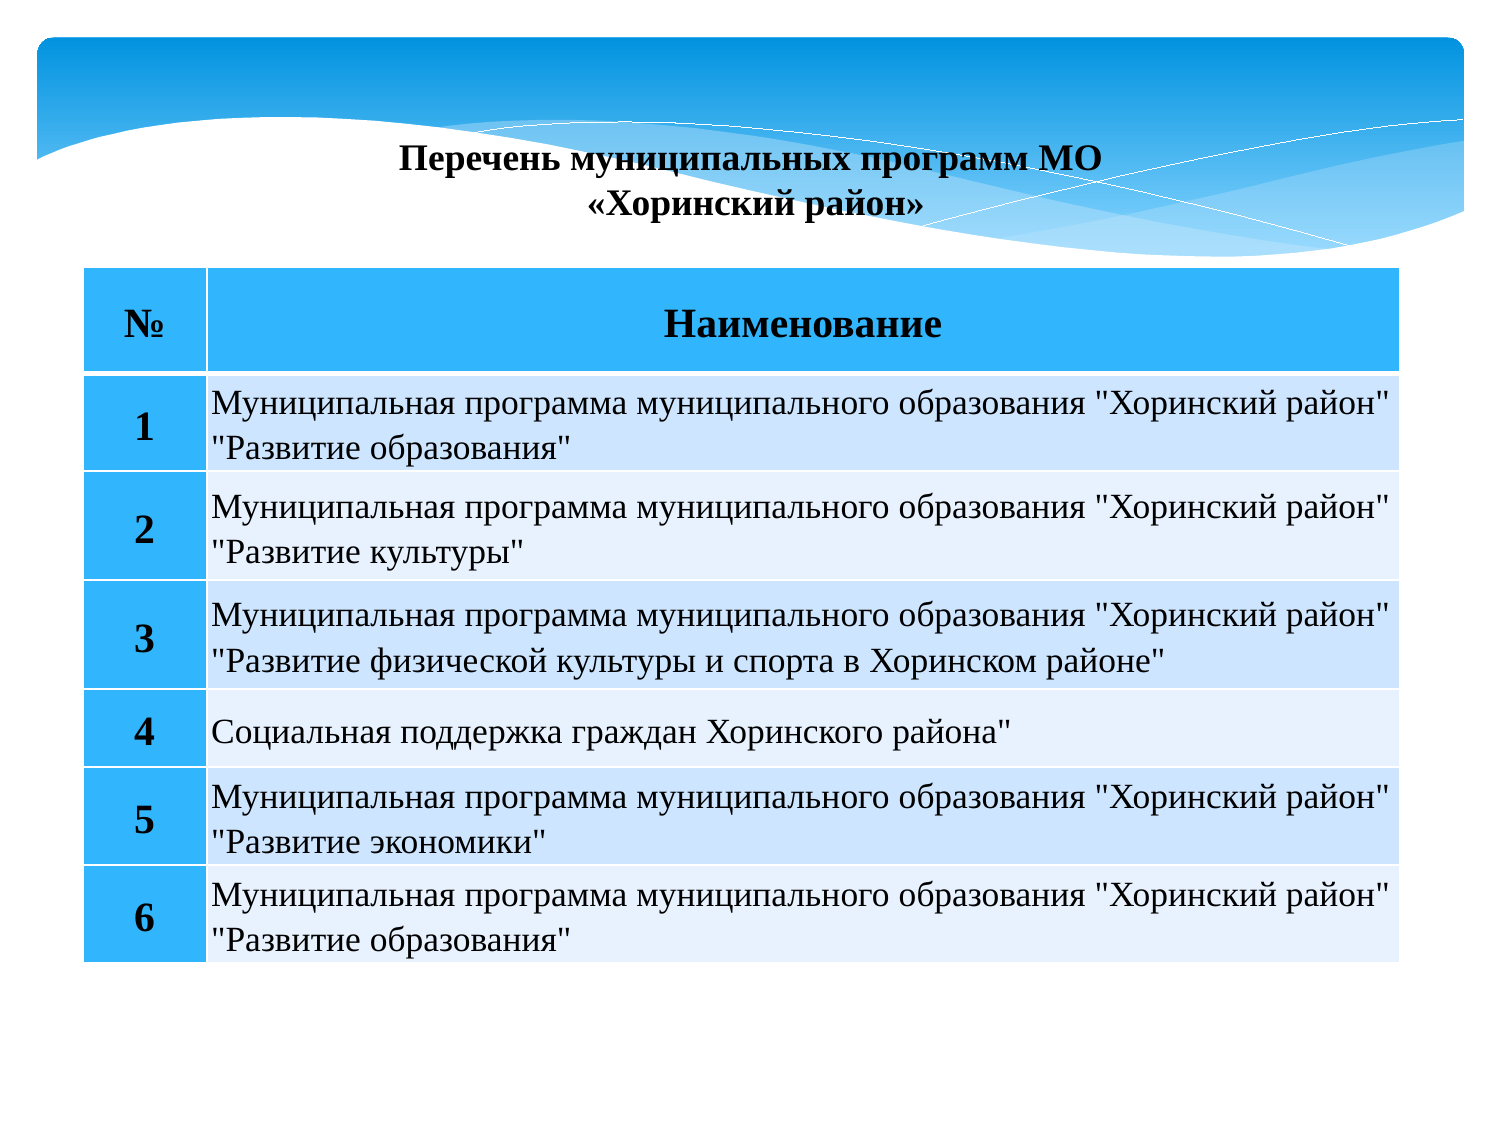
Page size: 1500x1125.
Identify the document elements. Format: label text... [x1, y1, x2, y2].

table_cell 4 [84, 690, 206, 766]
text_box Перечень муниципальных программ МО «Хоринский район» [112, 125, 1400, 231]
table_cell Социальная поддержка граждан Хоринского района" [208, 690, 1399, 766]
table_header Наименование [208, 268, 1399, 371]
table_header № [84, 268, 206, 371]
table_cell 1 [84, 376, 206, 470]
table_cell Муниципальная программа муниципального образования "Хоринский район" "Развитие образования" [208, 866, 1399, 962]
table_cell 2 [84, 472, 206, 579]
table_cell 3 [84, 581, 206, 688]
table_cell Муниципальная программа муниципального образования "Хоринский район" "Развитие физической культуры и спорта в Хоринском районе" [208, 581, 1399, 688]
table_cell Муниципальная программа муниципального образования "Хоринский район" "Развитие образования" [208, 376, 1399, 470]
table_cell 6 [84, 866, 206, 962]
table_cell Муниципальная программа муниципального образования "Хоринский район" "Развитие культуры" [208, 472, 1399, 579]
table_cell Муниципальная программа муниципального образования "Хоринский район" "Развитие экономики" [208, 768, 1399, 864]
table_cell 5 [84, 768, 206, 864]
